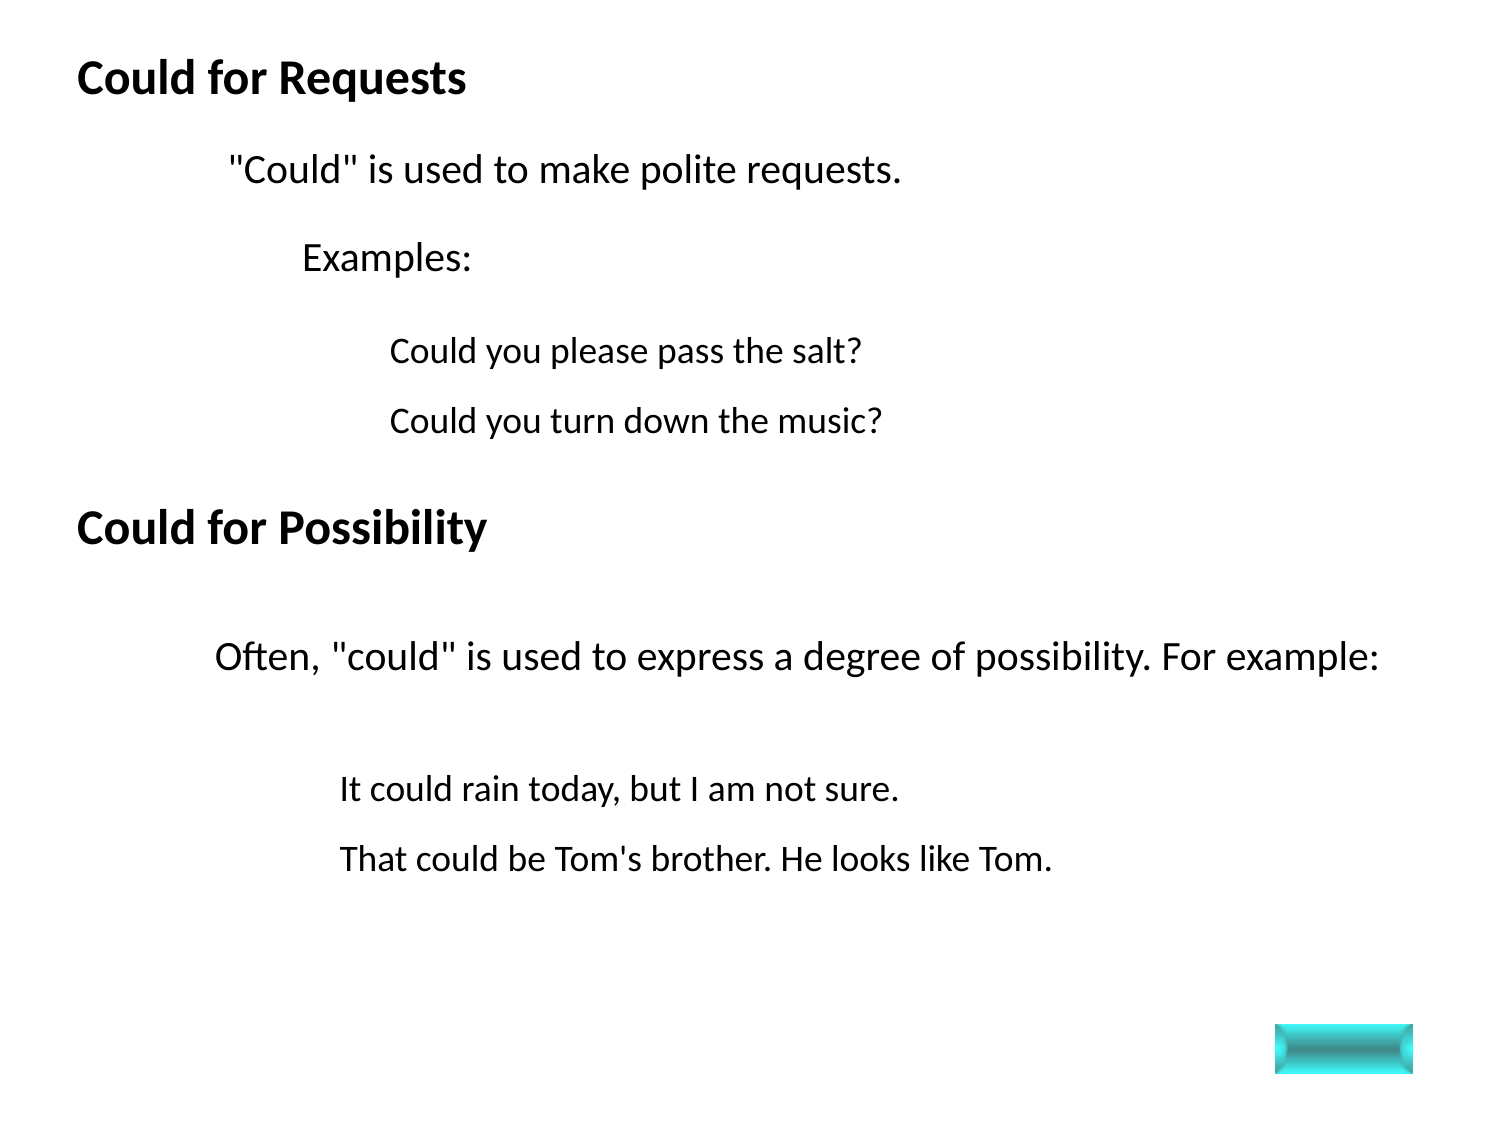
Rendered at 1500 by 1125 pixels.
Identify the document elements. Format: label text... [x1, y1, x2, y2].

text_box It could rain today, but I am not sure. That could be Tom's brother. He looks like Tom. [324, 756, 1075, 886]
text_box Could for Requests [62, 37, 488, 113]
text_box Examples: [287, 221, 500, 287]
text_box Could for Possibility [62, 486, 513, 562]
picture [1274, 1024, 1413, 1074]
text_box Could you please pass the salt? Could you turn down the music? [374, 318, 913, 449]
text_box Often, "could" is used to express a degree of possibility. For example: [199, 621, 1413, 687]
text_box "Could" is used to make polite requests. [212, 134, 925, 200]
